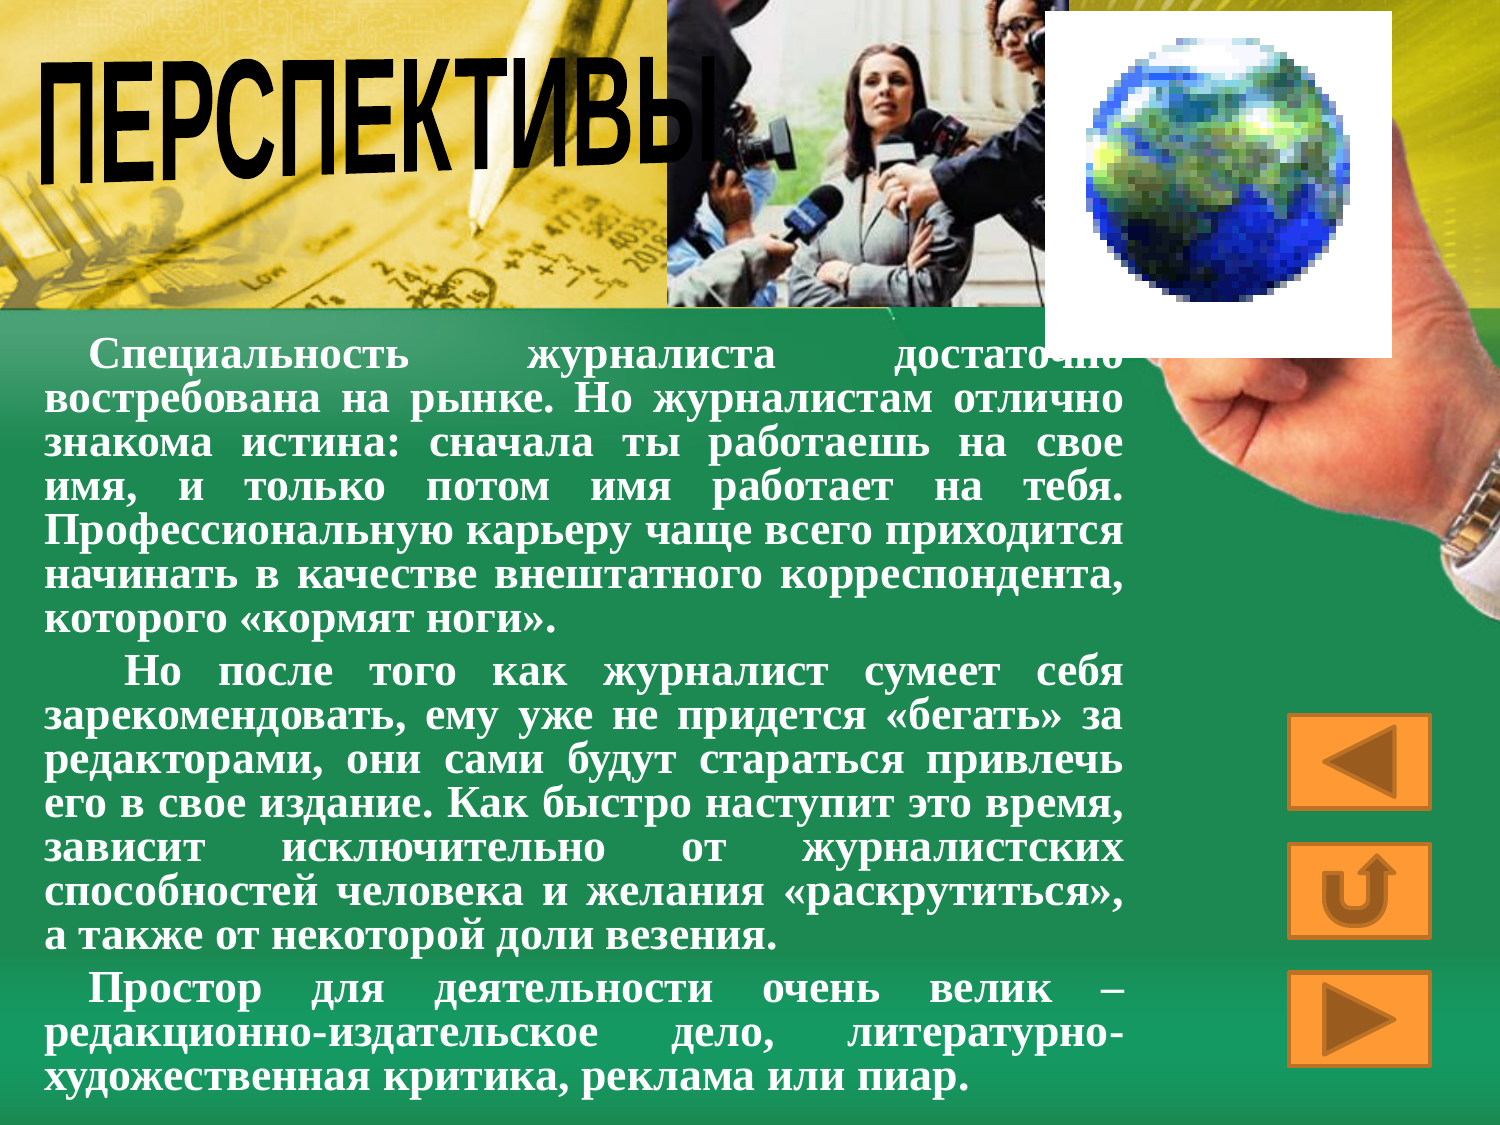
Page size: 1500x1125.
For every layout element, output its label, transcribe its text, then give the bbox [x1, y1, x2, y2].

text_box [1287, 713, 1432, 811]
picture [0, 0, 1500, 990]
list Специальность журналиста достаточно востребована на рынке. Но журналистам отлично знакома истина: сначала ты работаешь на свое имя, и только потом имя работает на тебя. Профессиональную карьеру чаще всего приходится начинать в качестве внештатного корреспондента, которого «кормят ноги». Но после того как журналист сумеет себя зарекомендовать, ему уже не придется «бегать» за редакторами, они сами будут стараться привлечь его в свое издание. Как быстро наступит это время, зависит исключительно от журналистских способностей человека и желания «раскрутиться», а также от некоторой доли везения. Простор для деятельности очень велик – редакционно-издательское дело, литературно-художественная критика, реклама или пиар. [29, 326, 1141, 1083]
text_box [1287, 970, 1432, 1068]
text_box [1287, 842, 1432, 940]
